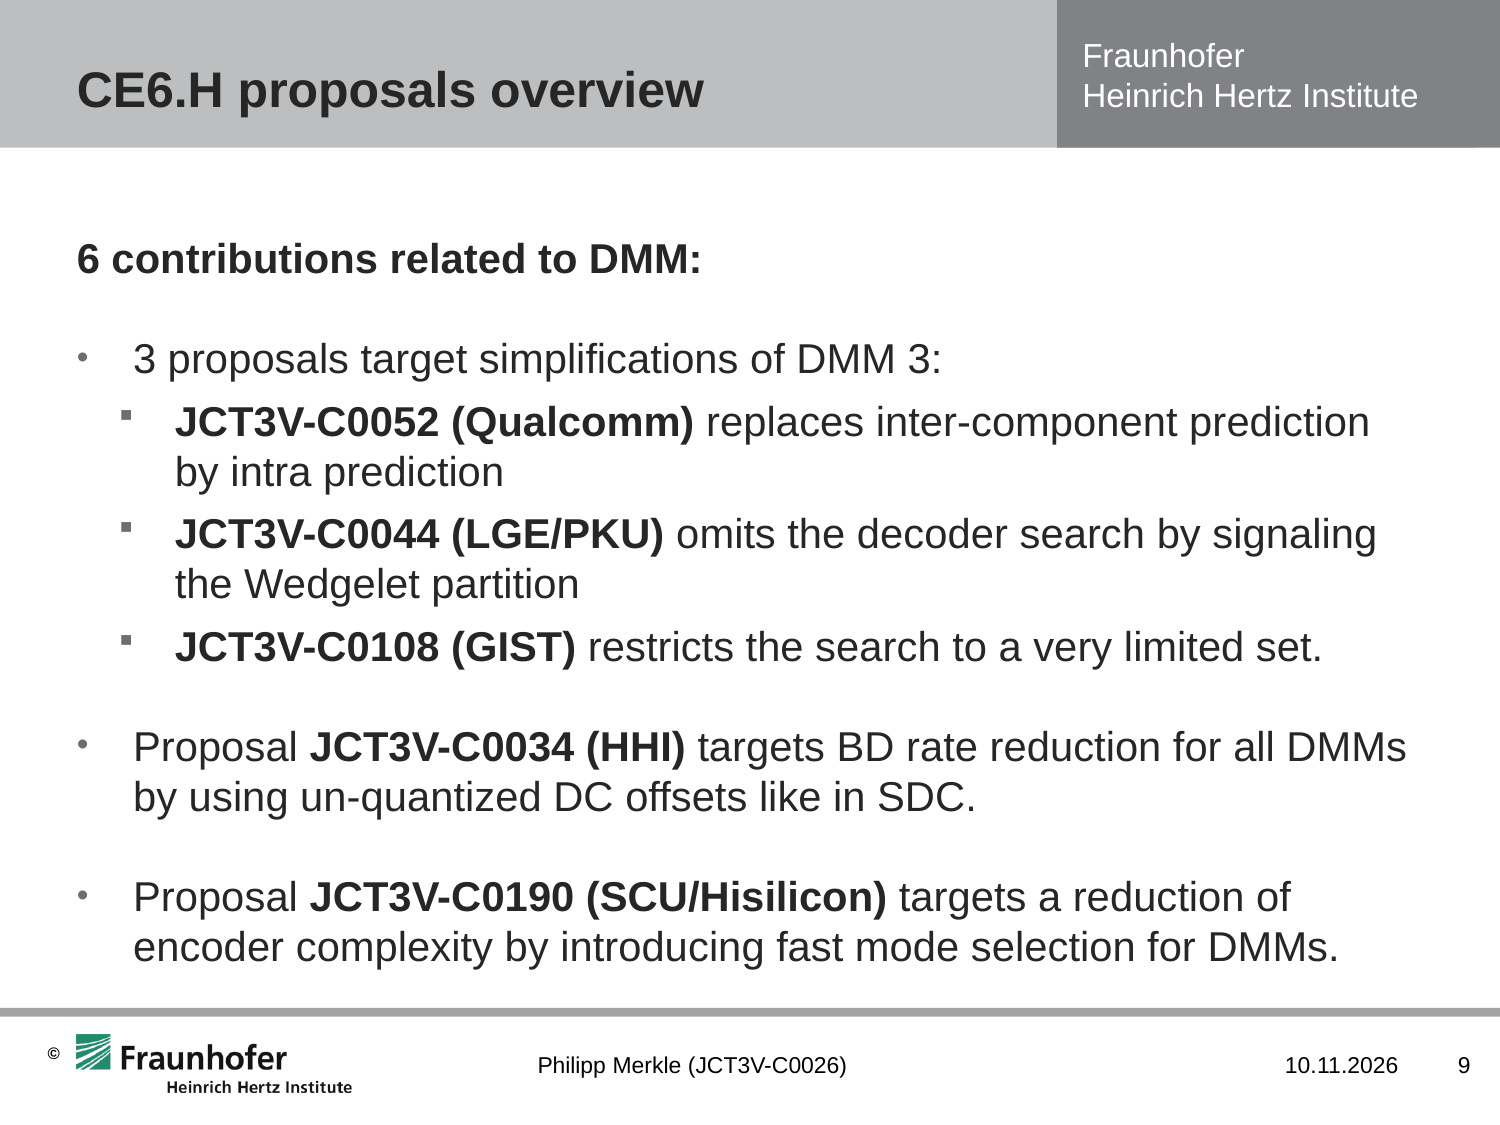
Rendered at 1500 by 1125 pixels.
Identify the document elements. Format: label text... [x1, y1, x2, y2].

list 6 contributions related to DMM: 3 proposals target simplifications of DMM 3: JCT3V-C0052 (Qualcomm) replaces inter-component prediction by intra prediction JCT3V-C0044 (LGE/PKU) omits the decoder search by signaling the Wedgelet partition JCT3V-C0108 (GIST) restricts the search to a very limited set. Proposal JCT3V-C0034 (HHI) targets BD rate reduction for all DMMs by using un-quantized DC offsets like in SDC. Proposal JCT3V-C0190 (SCU/Hisilicon) targets a reduction of encoder complexity by introducing fast mode selection for DMMs. [76, 231, 1424, 973]
footer Philipp Merkle (JCT3V-C0026) [442, 1034, 1008, 1094]
picture [76, 1034, 352, 1093]
slide_number 9 [1394, 1034, 1471, 1094]
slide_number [1019, 1034, 1394, 1094]
title CE6.H proposals overview [76, 58, 1022, 118]
